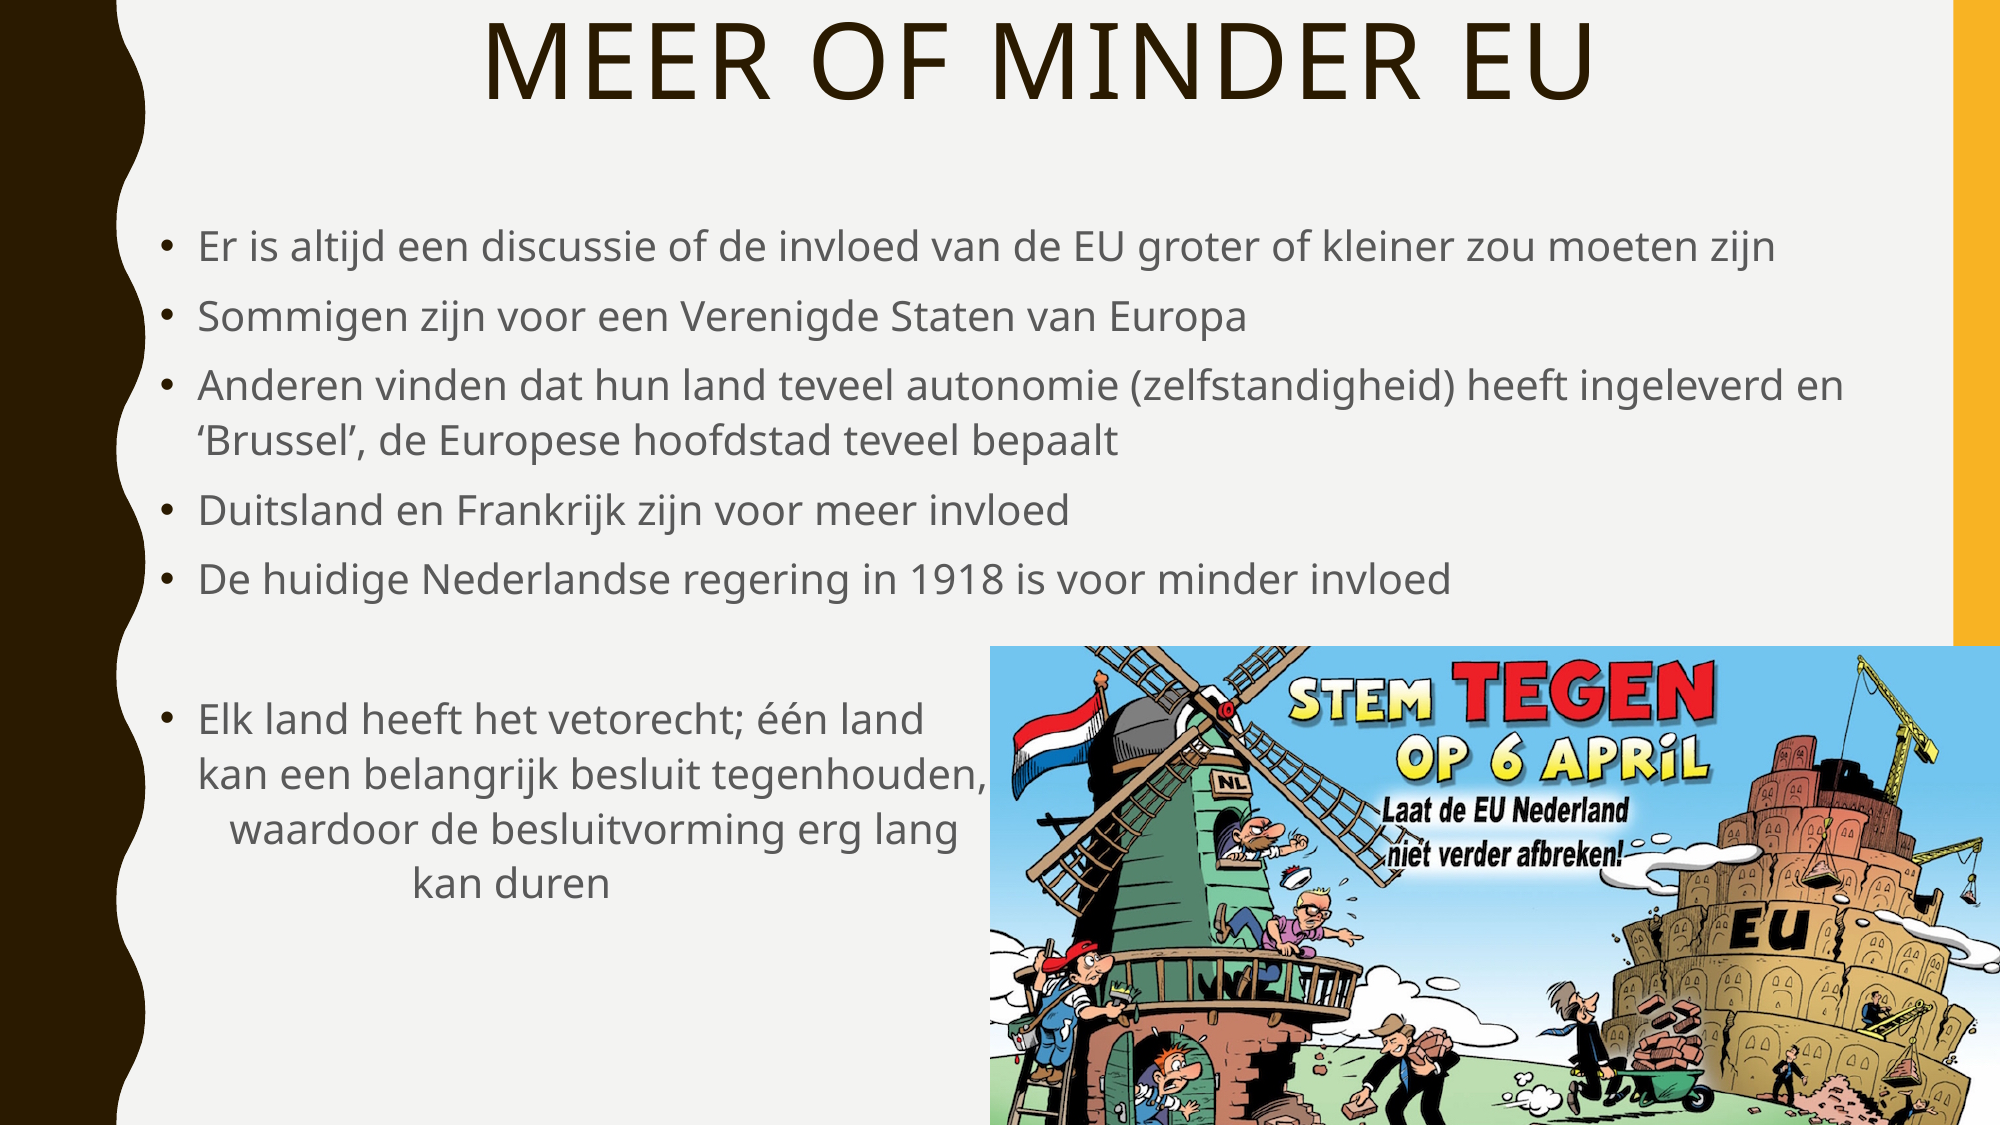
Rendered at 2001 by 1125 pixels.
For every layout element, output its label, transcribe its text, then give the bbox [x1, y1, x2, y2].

title Meer of minder EU [205, 0, 1875, 173]
picture [990, 646, 2000, 1125]
list Er is altijd een discussie of de invloed van de EU groter of kleiner zou moeten zijn Sommigen zijn voor een Verenigde Staten van Europa Anderen vinden dat hun land teveel autonomie (zelfstandigheid) heeft ingeleverd en ‘Brussel’, de Europese hoofdstad teveel bepaalt Duitsland en Frankrijk zijn voor meer invloed De huidige Nederlandse regering in 1918 is voor minder invloed Elk land heeft het vetorecht; één land kan een belangrijk besluit tegenhouden, waardoor de besluitvorming erg lang kan duren [144, 207, 1950, 1125]
